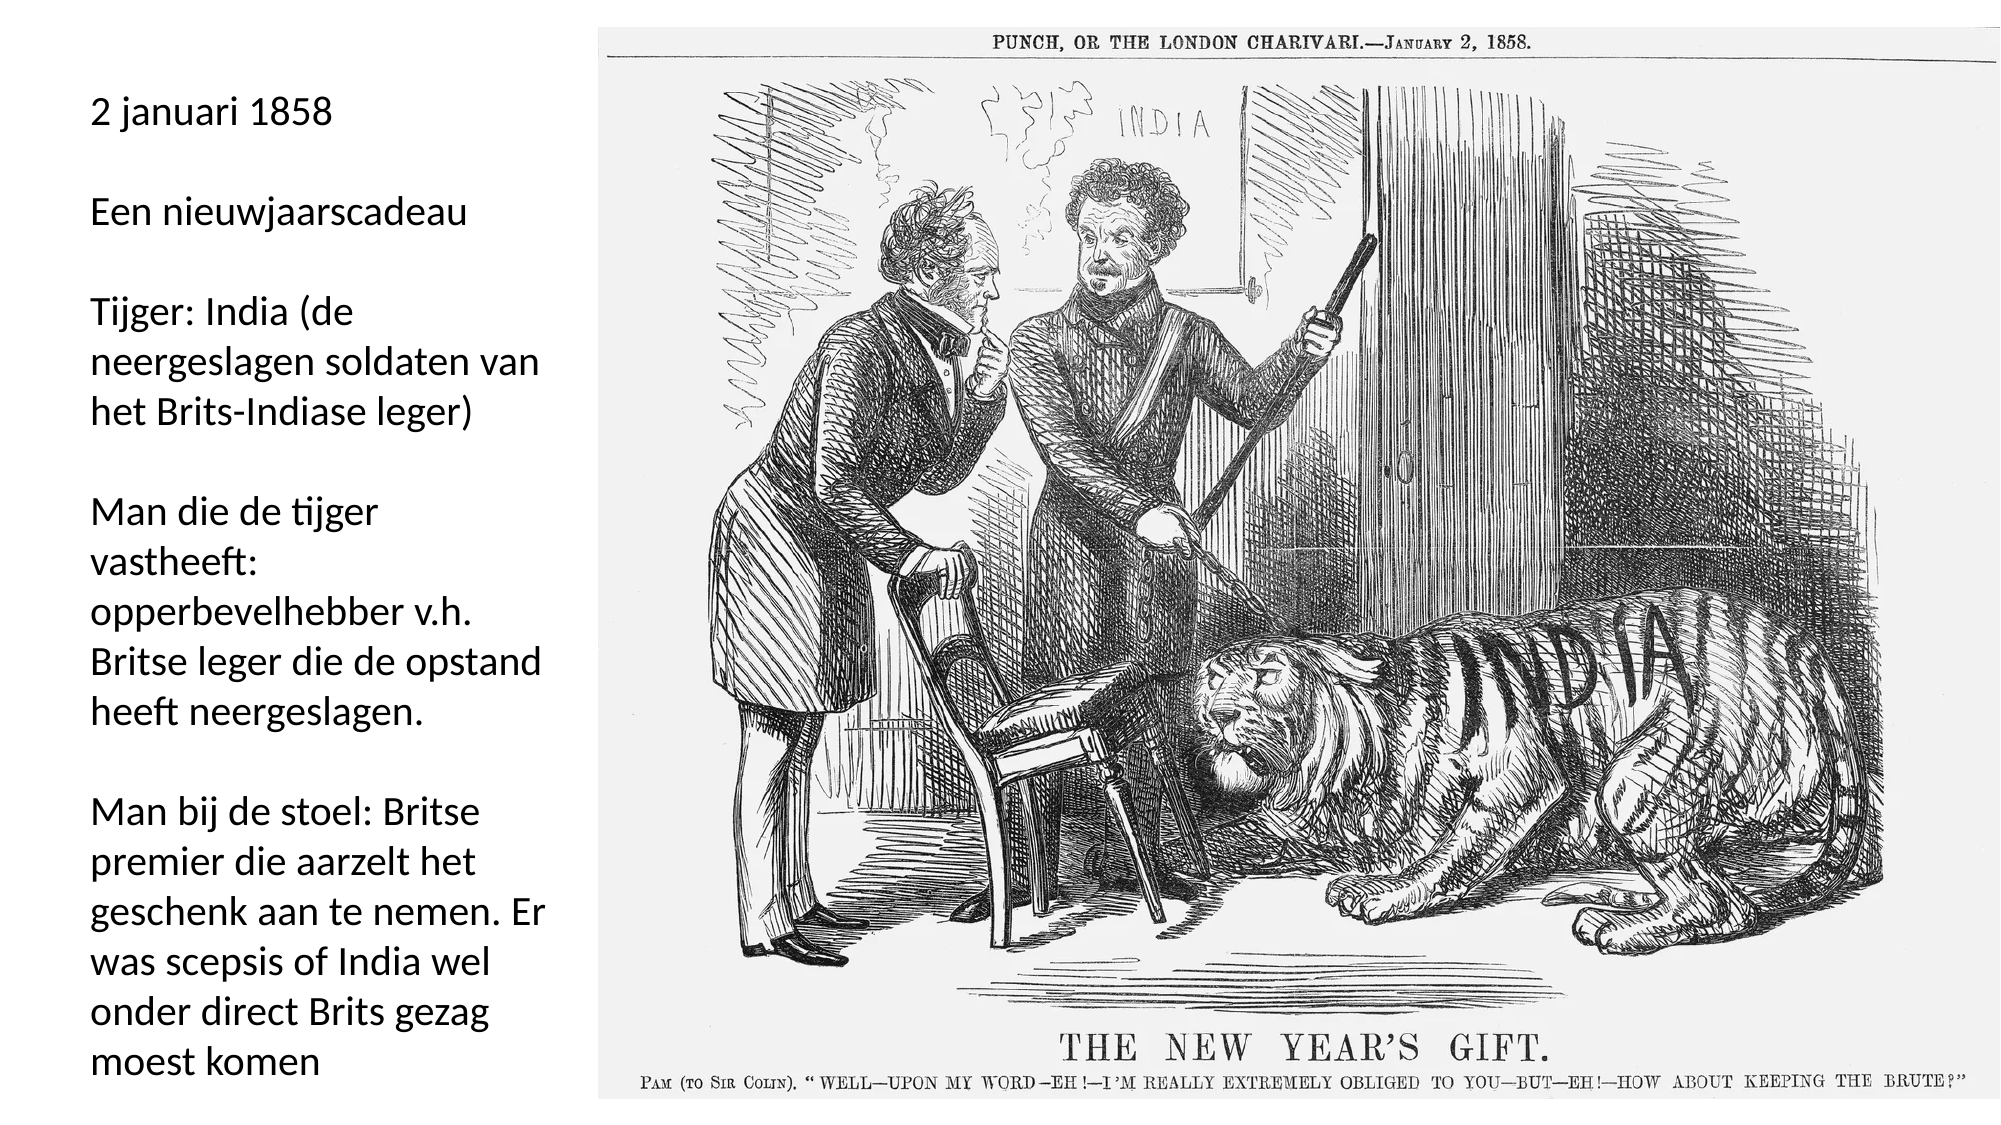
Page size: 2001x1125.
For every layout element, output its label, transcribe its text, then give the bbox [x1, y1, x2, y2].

picture [598, 27, 2000, 1099]
text_box 2 januari 1858 Een nieuwjaarscadeau Tijger: India (de neergeslagen soldaten van het Brits-Indiase leger) Man die de tijger vastheeft: opperbevelhebber v.h. Britse leger die de opstand heeft neergeslagen. Man bij de stoel: Britse premier die aarzelt het geschenk aan te nemen. Er was scepsis of India wel onder direct Brits gezag moest komen [75, 76, 562, 1125]
